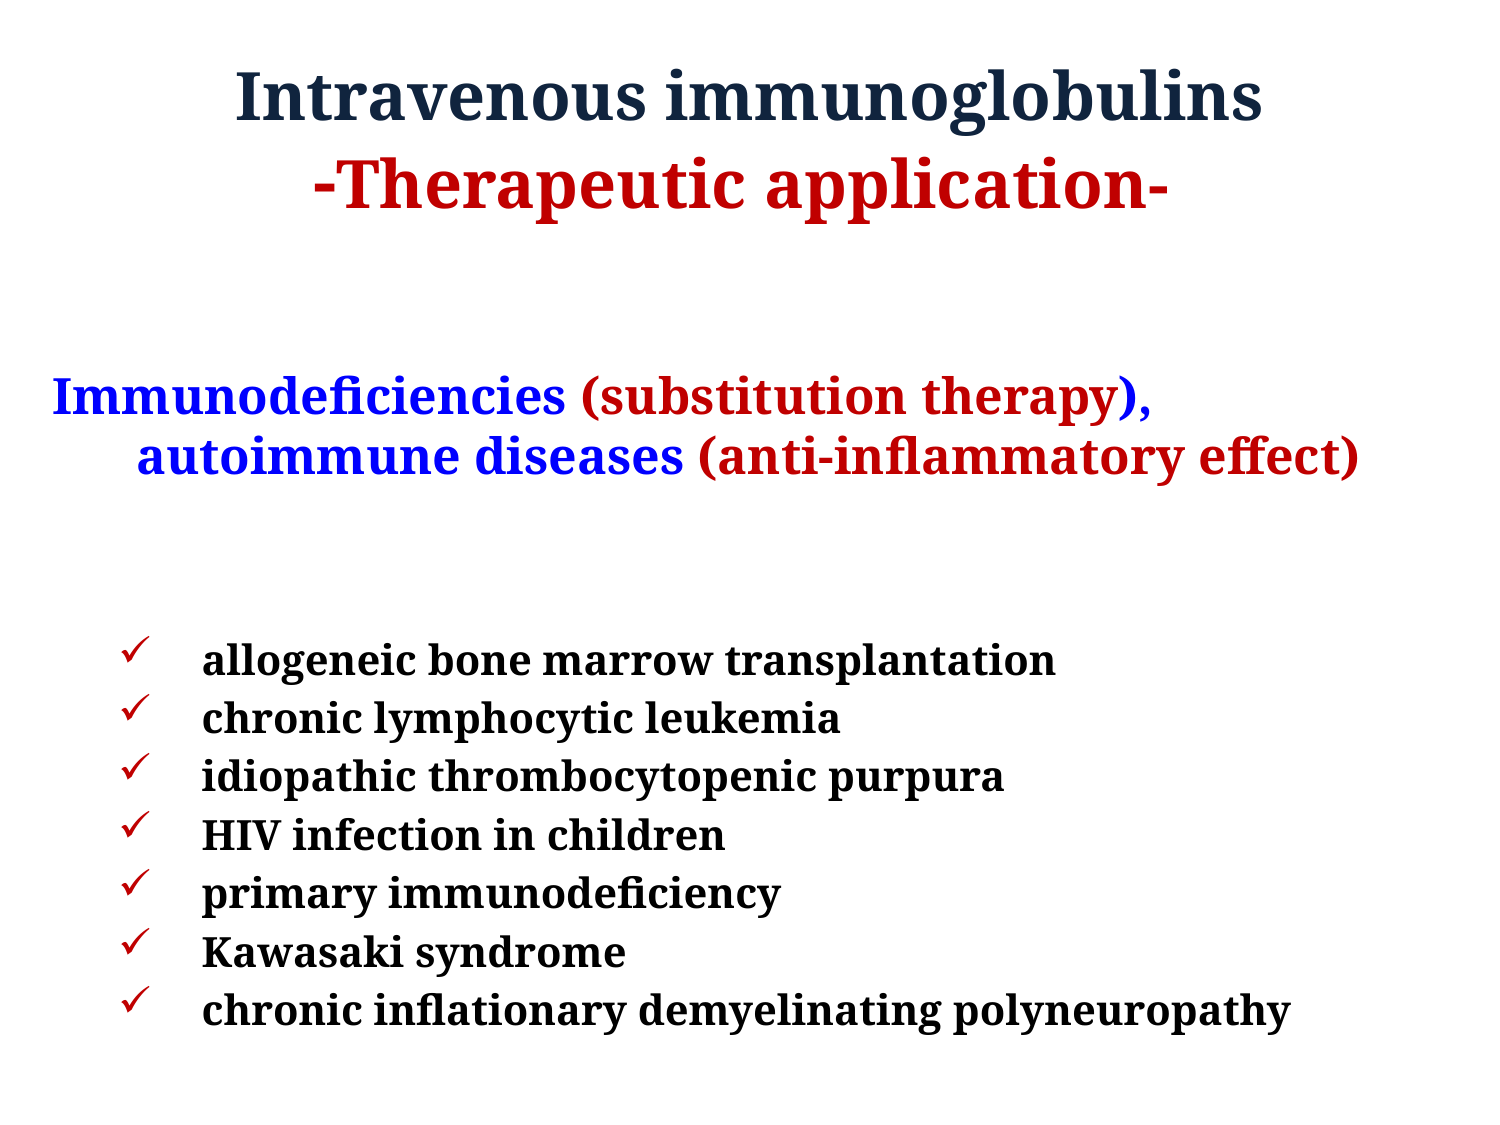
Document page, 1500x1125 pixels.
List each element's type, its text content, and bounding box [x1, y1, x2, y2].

list Immunodeficiencies (substitution therapy), autoimmune diseases (anti-inflammatory effect) allogeneic bone marrow transplantation chronic lymphocytic leukemia idiopathic thrombocytopenic purpura HIV infection in children primary immunodeficiency Kawasaki syndrome chronic inflationary demyelinating polyneuropathy [37, 287, 1475, 1088]
title Intravenous immunoglobulins -Therapeutic application- [75, 45, 1425, 233]
